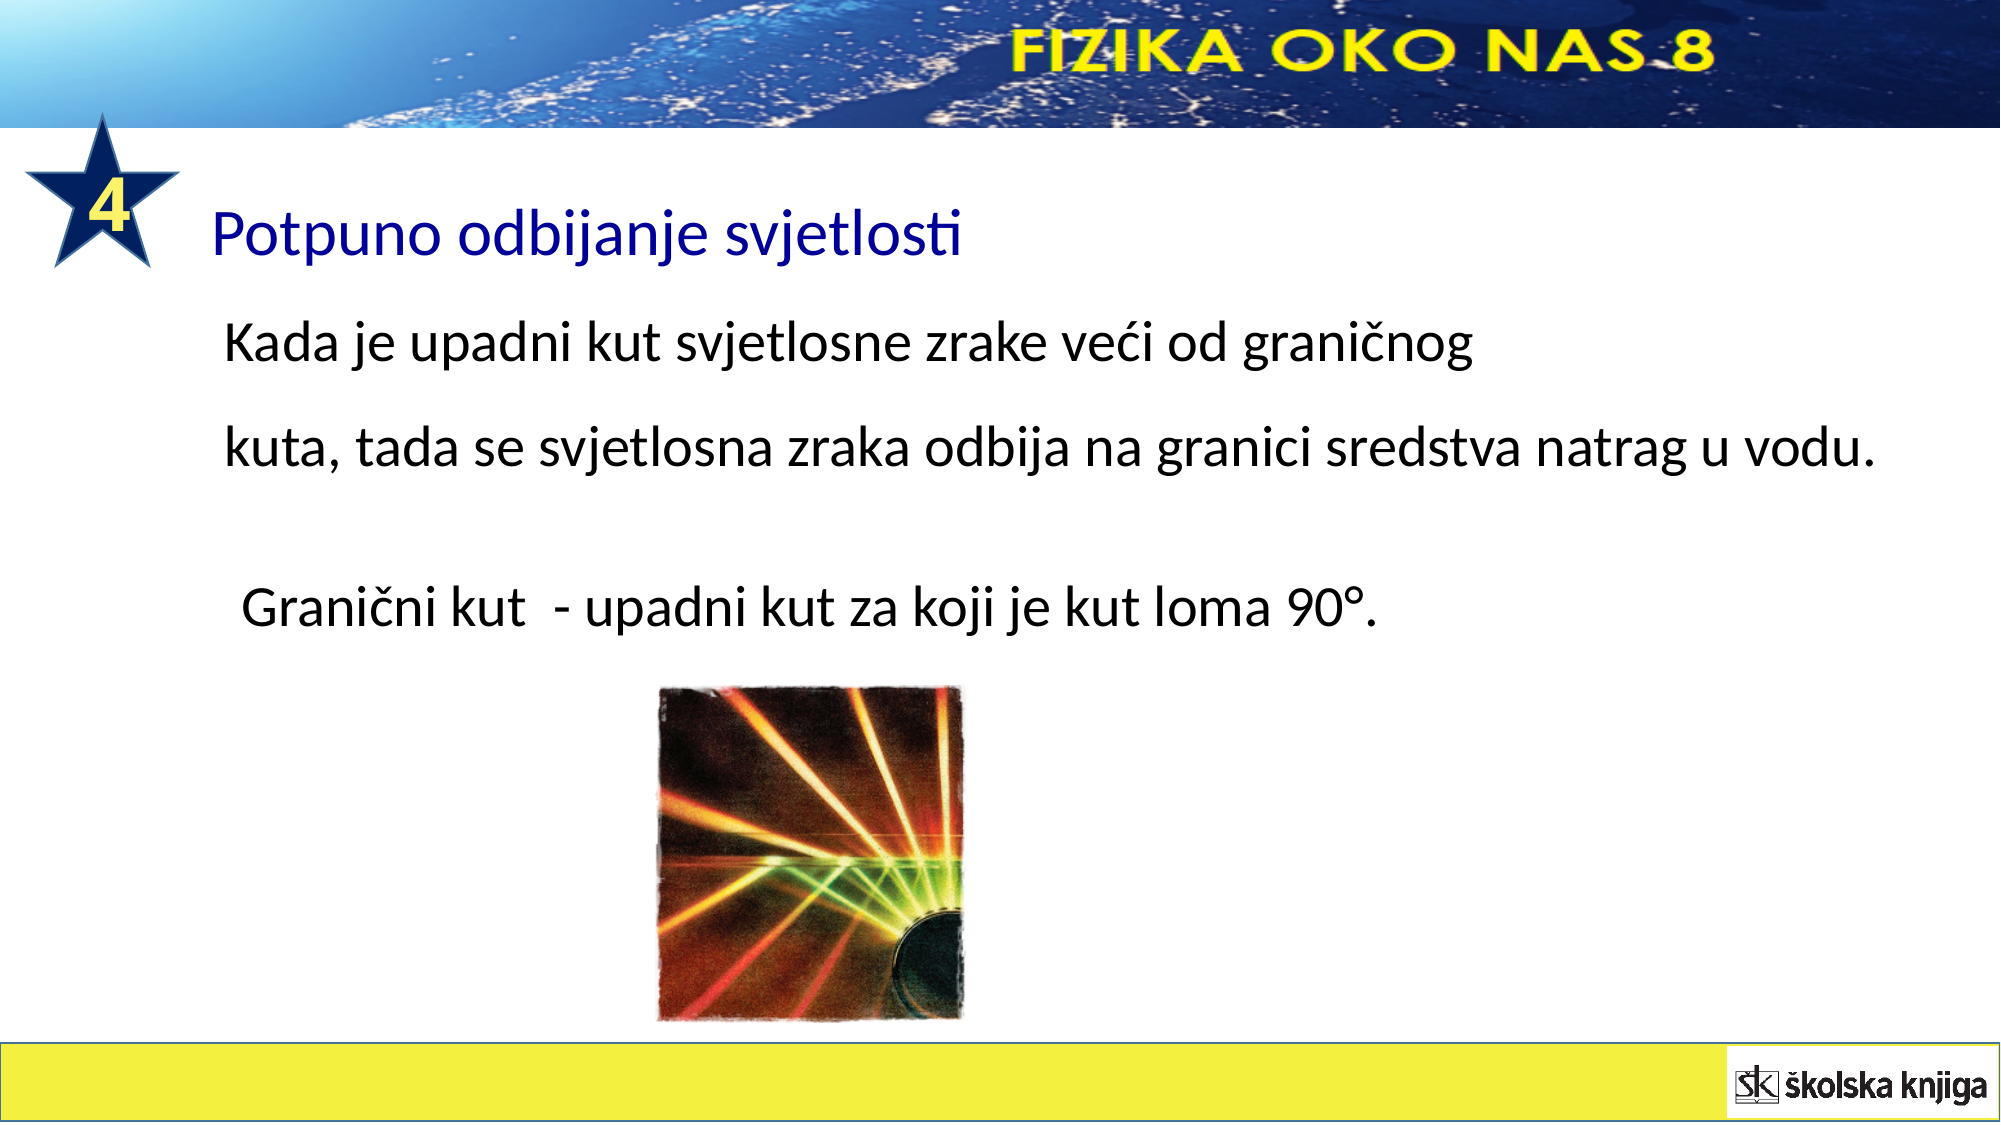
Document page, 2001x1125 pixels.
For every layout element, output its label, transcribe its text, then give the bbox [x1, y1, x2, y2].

picture [654, 684, 967, 1024]
text_box Potpuno odbijanje svjetlosti Kada je upadni kut svjetlosne zrake veći od graničnog kuta, tada se svjetlosna zraka odbija na granici sredstva natrag u vodu. [196, 141, 1922, 486]
picture [0, 0, 2000, 128]
text_box 4 [24, 111, 181, 269]
picture [1727, 1046, 1998, 1118]
text_box Granični kut - upadni kut za koji je kut loma 90°. [226, 526, 1395, 646]
